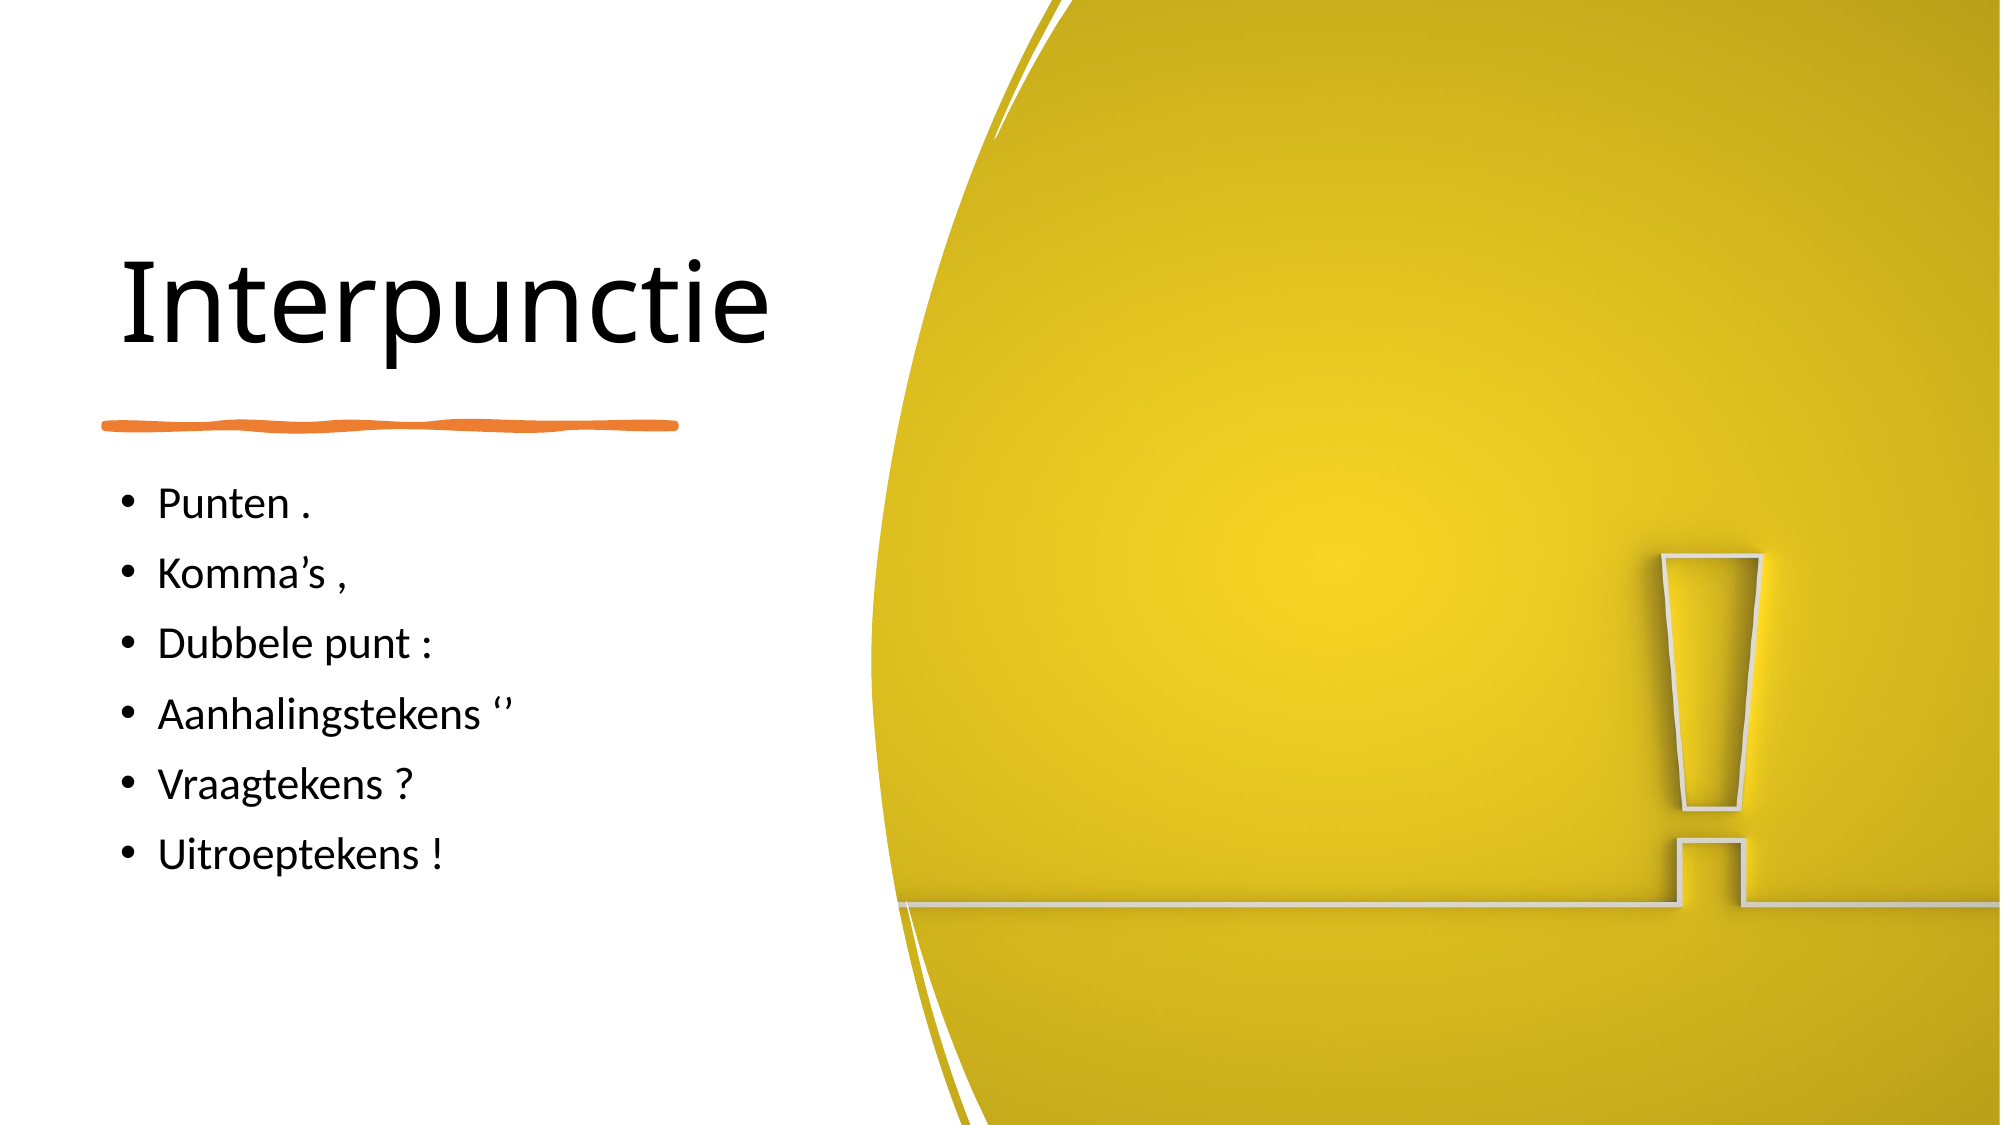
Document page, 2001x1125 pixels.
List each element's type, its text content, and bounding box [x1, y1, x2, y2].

picture [871, 0, 2000, 1125]
list Punten . Komma’s , Dubbele punt : Aanhalingstekens ‘’ Vraagtekens ? Uitroeptekens ! [105, 471, 802, 1016]
text_box [0, 0, 871, 1125]
text_box [103, 421, 676, 431]
title Interpunctie [105, 53, 822, 375]
